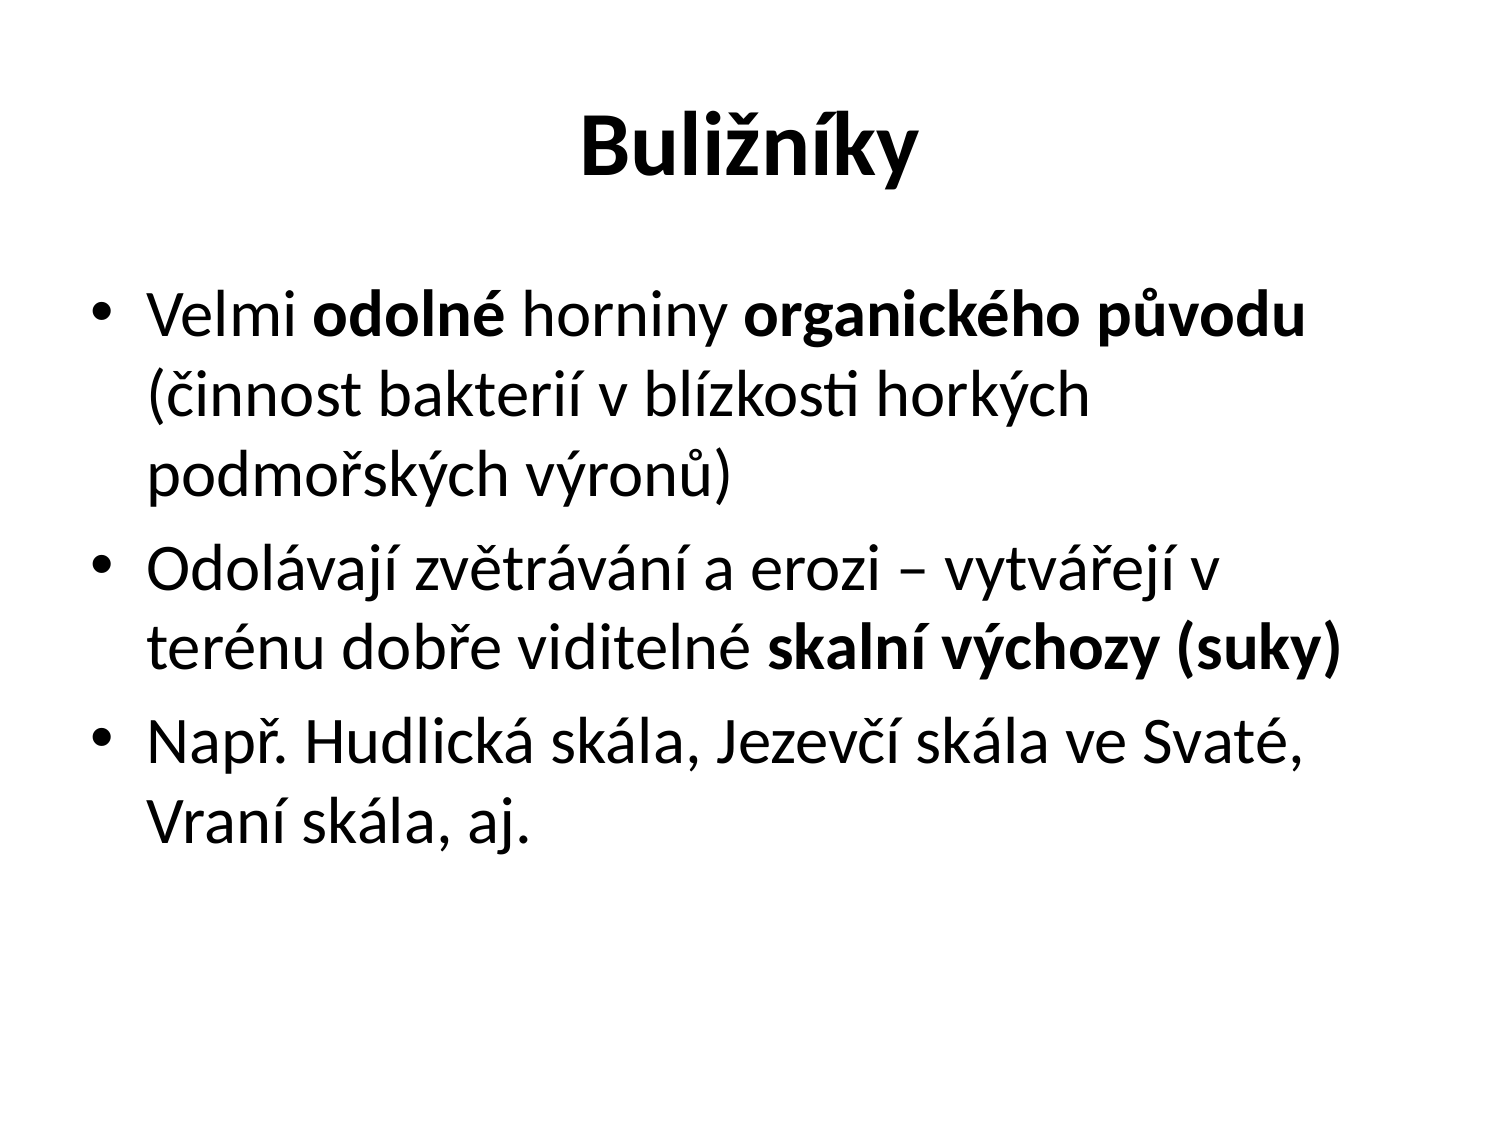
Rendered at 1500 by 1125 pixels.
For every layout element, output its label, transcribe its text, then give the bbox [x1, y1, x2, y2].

list Velmi odolné horniny organického původu (činnost bakterií v blízkosti horkých podmořských výronů) Odolávají zvětrávání a erozi – vytvářejí v terénu dobře viditelné skalní výchozy (suky) Např. Hudlická skála, Jezevčí skála ve Svaté, Vraní skála, aj. [75, 262, 1425, 1005]
title Buližníky [75, 45, 1425, 233]
